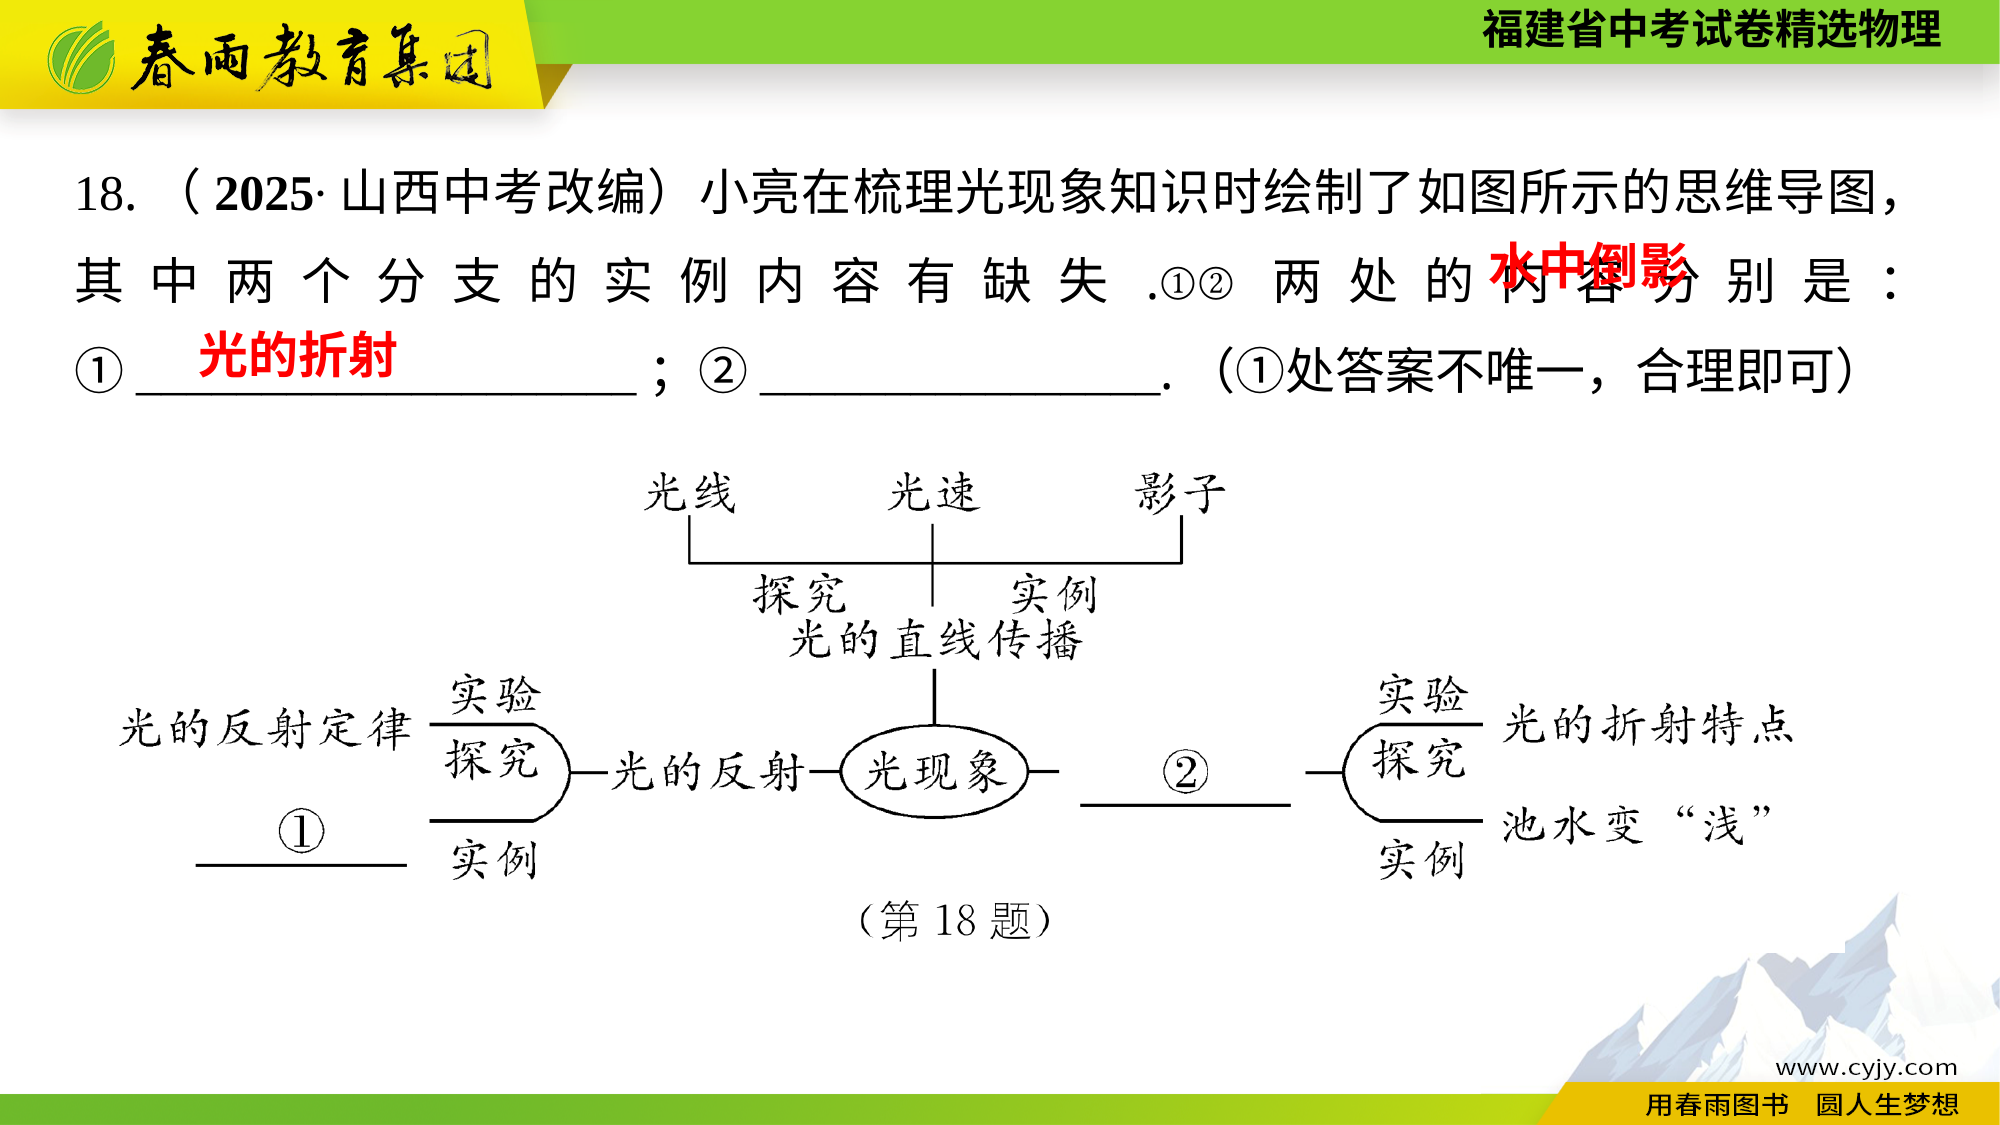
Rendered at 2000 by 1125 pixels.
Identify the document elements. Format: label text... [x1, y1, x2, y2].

picture [0, 0, 2000, 1125]
text_box 光的折射 [183, 315, 464, 391]
list 18.（2025∙山西中考改编）小亮在梳理光现象知识时绘制了如图所示的思维导图，其中两个分支的实例内容有缺失.①②两处的内容分别是：①____________________；②________________.（①处答案不唯一，合理即可） [59, 122, 1944, 411]
text_box 水中倒影 [1474, 227, 1704, 303]
